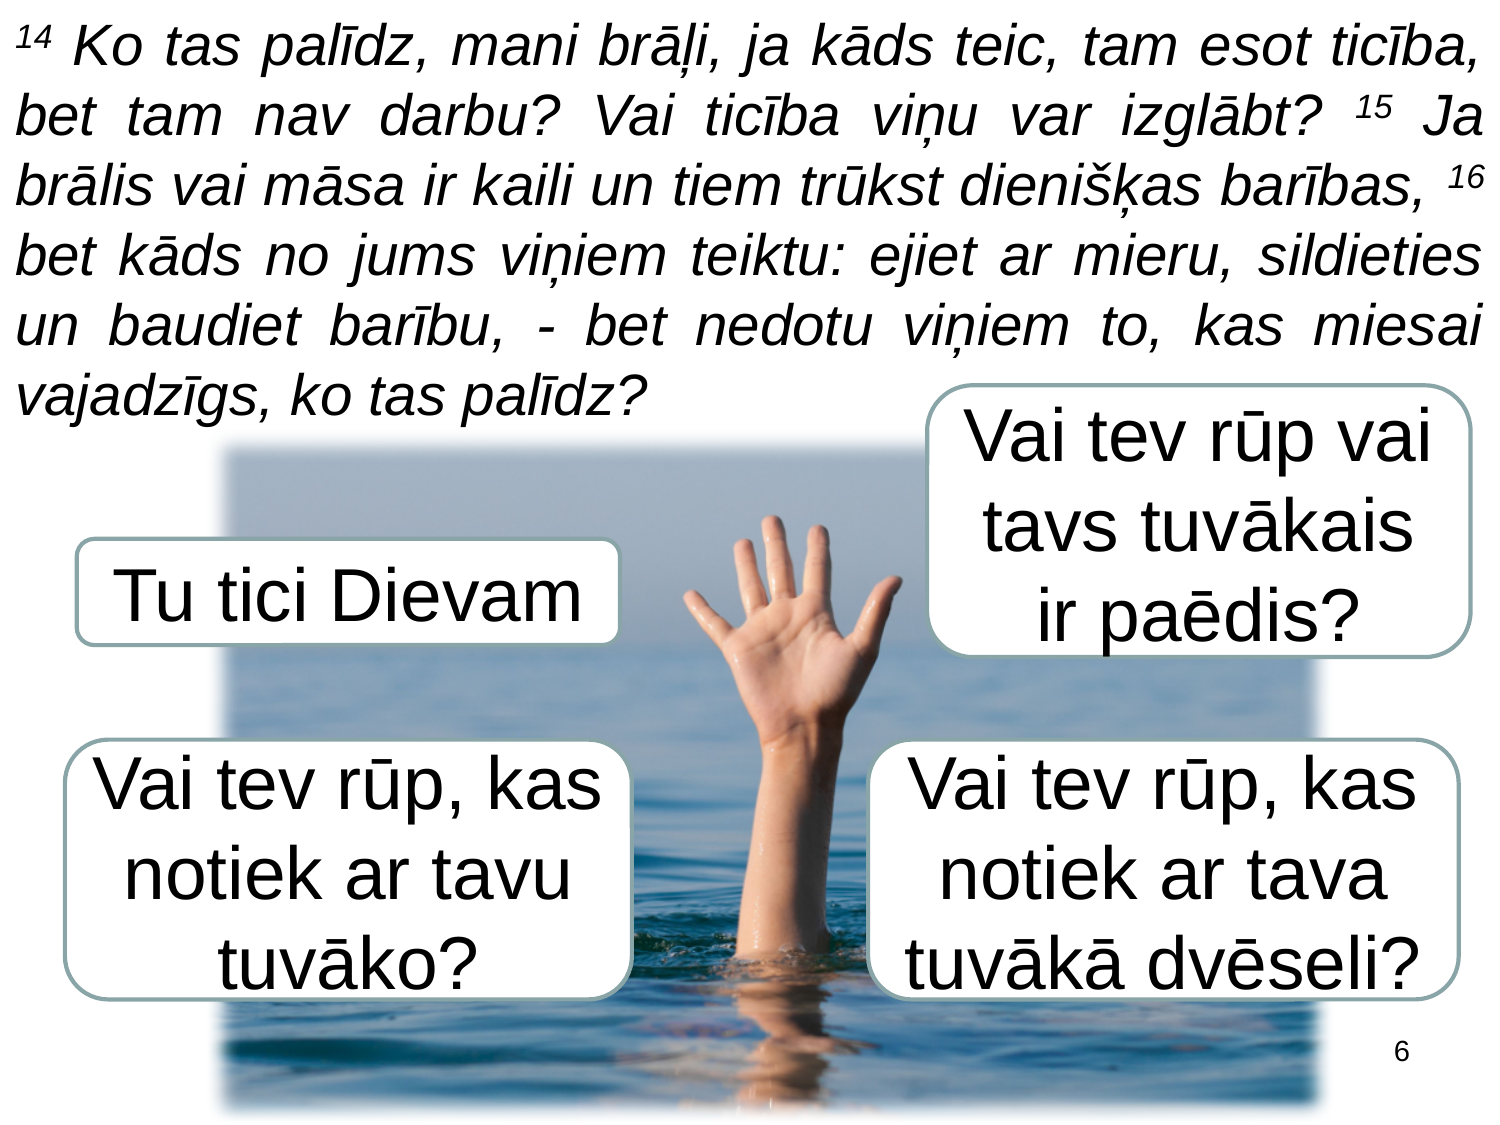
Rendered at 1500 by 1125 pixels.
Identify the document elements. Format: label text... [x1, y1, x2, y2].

text_box Vai tev rūp, kas notiek ar tavu tuvāko? [62, 737, 201, 1002]
picture [206, 429, 1334, 1125]
text_box Tu tici Dievam [74, 536, 201, 648]
text_box Vai tev rūp, kas notiek ar tava tuvākā dvēseli? [1339, 737, 1461, 1002]
slide_number 6 [1339, 1024, 1426, 1103]
text_box Vai tev rūp vai tavs tuvākais ir paēdis? [925, 383, 1473, 660]
list 14 Ko tas palīdz, mani brāļi, ja kāds teic, tam esot ticība, bet tam nav darbu? Vai ticība viņu var izglābt? 15 Ja brālis vai māsa ir kaili un tiem trūkst dienišķas barības, 16 bet kāds no jums viņiem teiktu: ejiet ar mieru, sildieties un baudiet barību, - bet nedotu viņiem to, kas miesai vajadzīgs, ko tas palīdz? [0, 0, 1500, 178]
